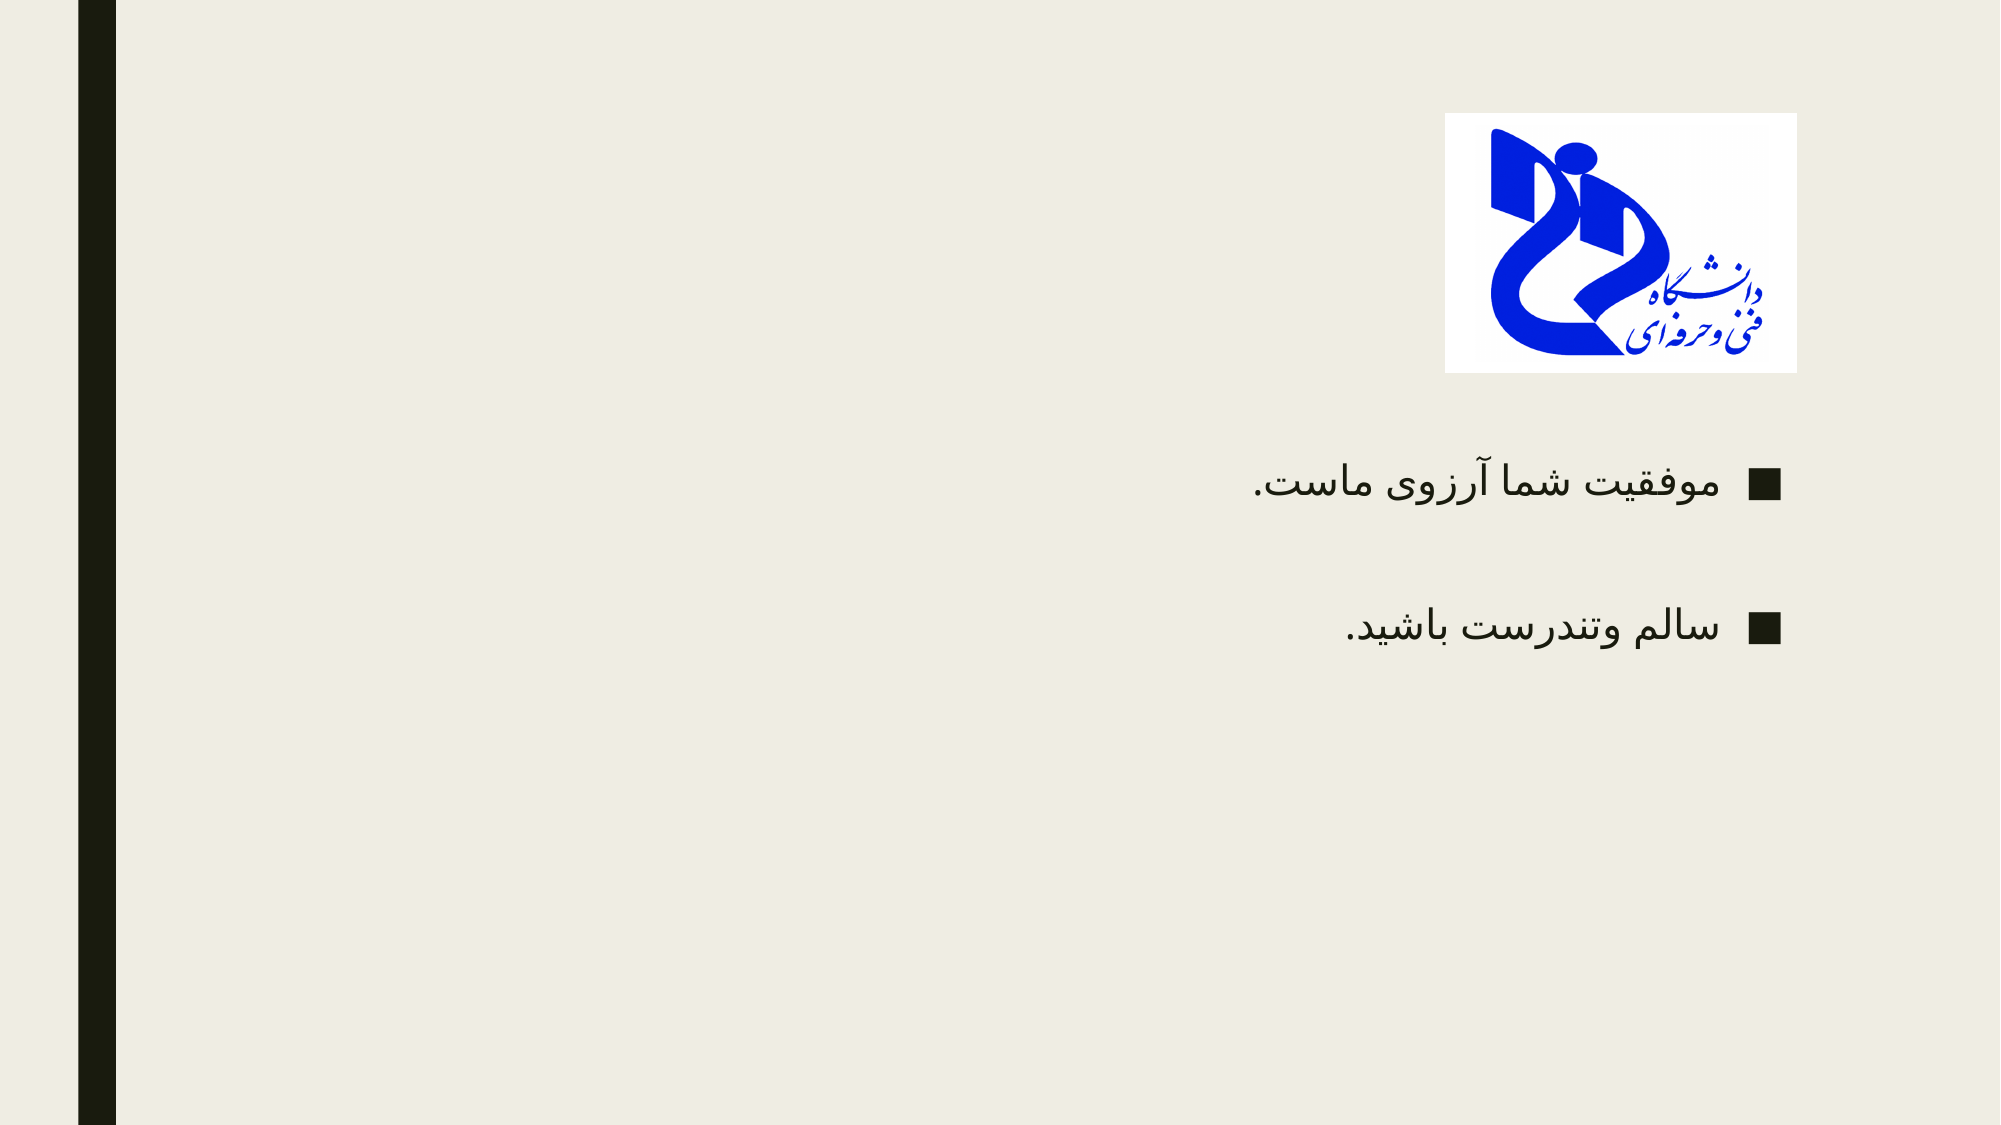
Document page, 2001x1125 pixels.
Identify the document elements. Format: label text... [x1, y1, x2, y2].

list موفقیت شما آرزوی ماست. سالم وتندرست باشید. [225, 375, 1800, 963]
picture [1444, 112, 1800, 375]
